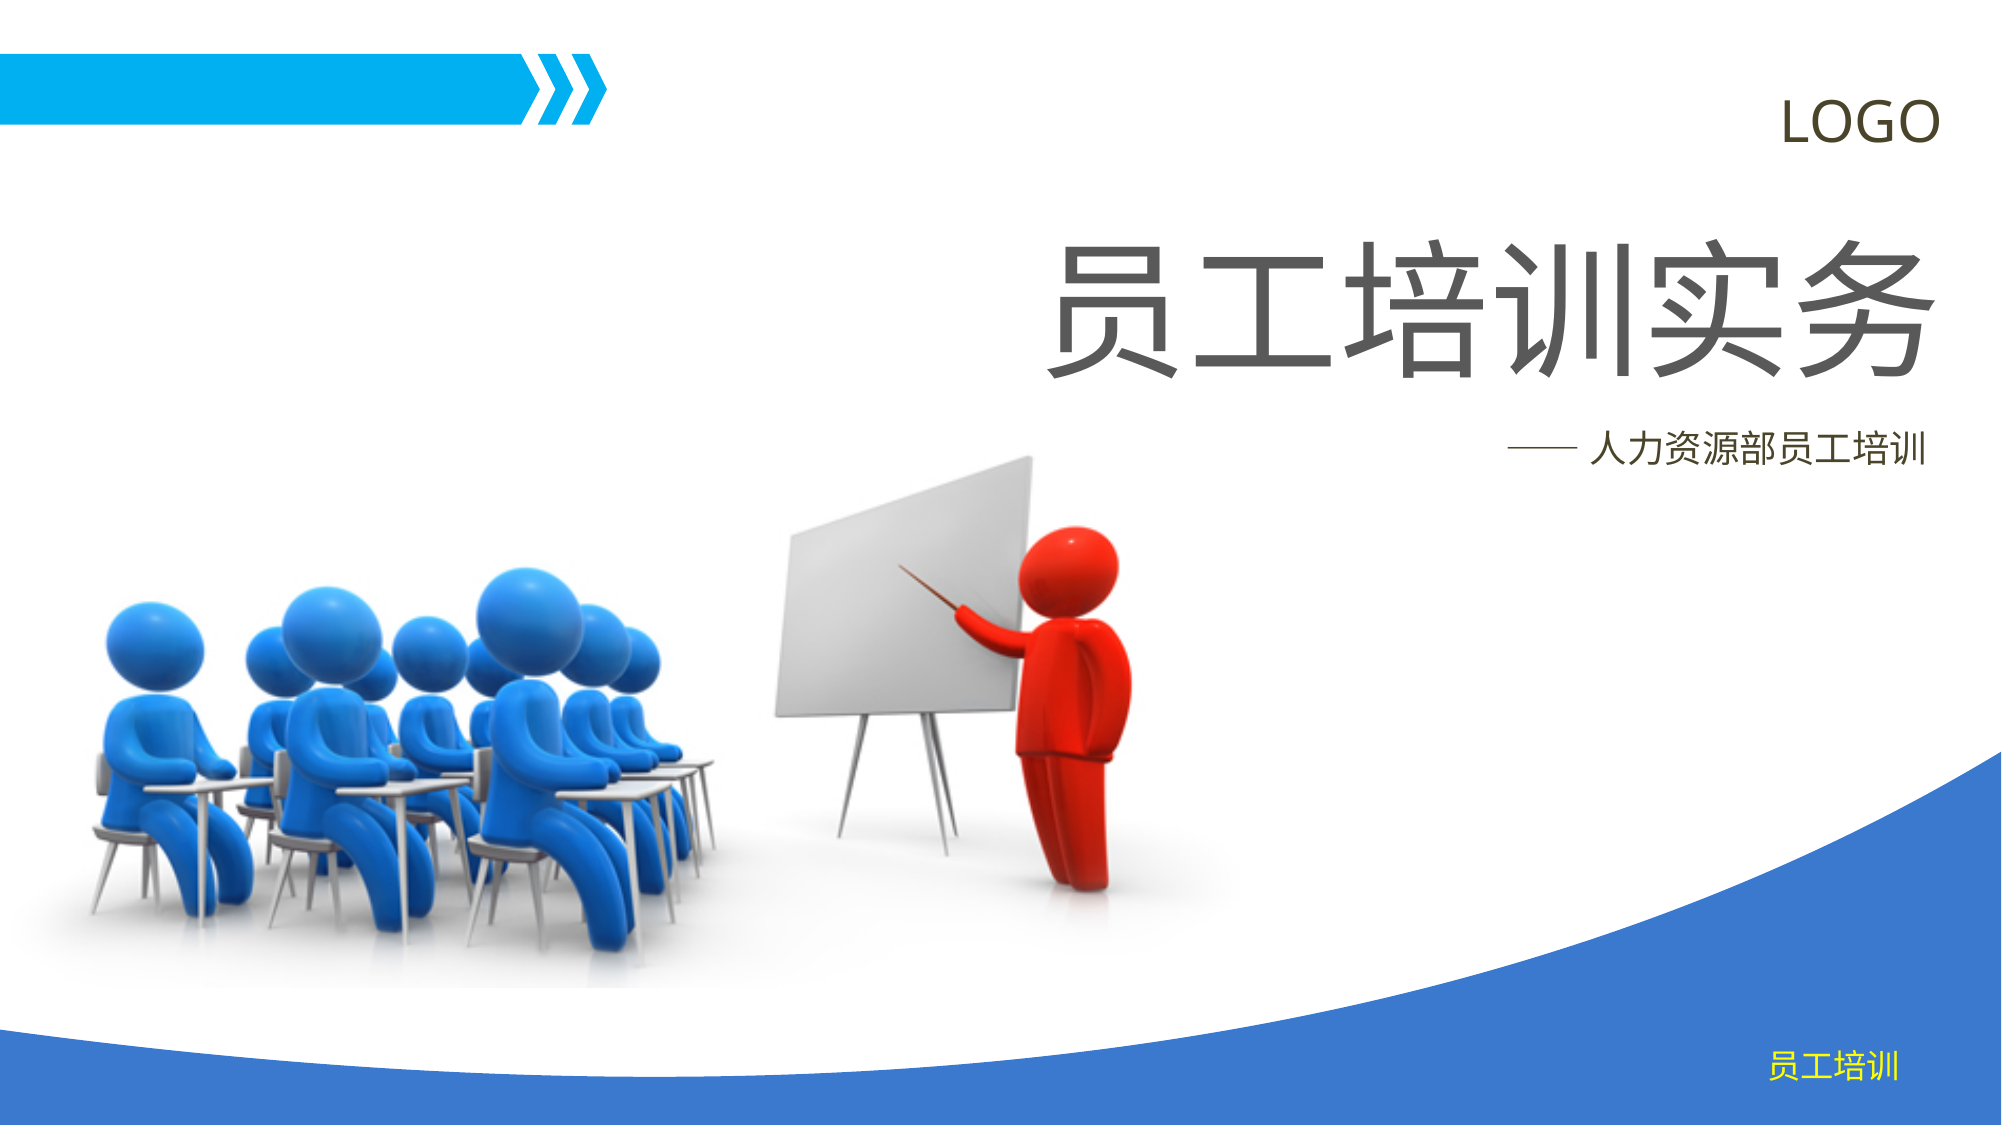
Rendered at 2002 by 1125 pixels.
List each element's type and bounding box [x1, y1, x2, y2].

picture [0, 444, 1265, 988]
